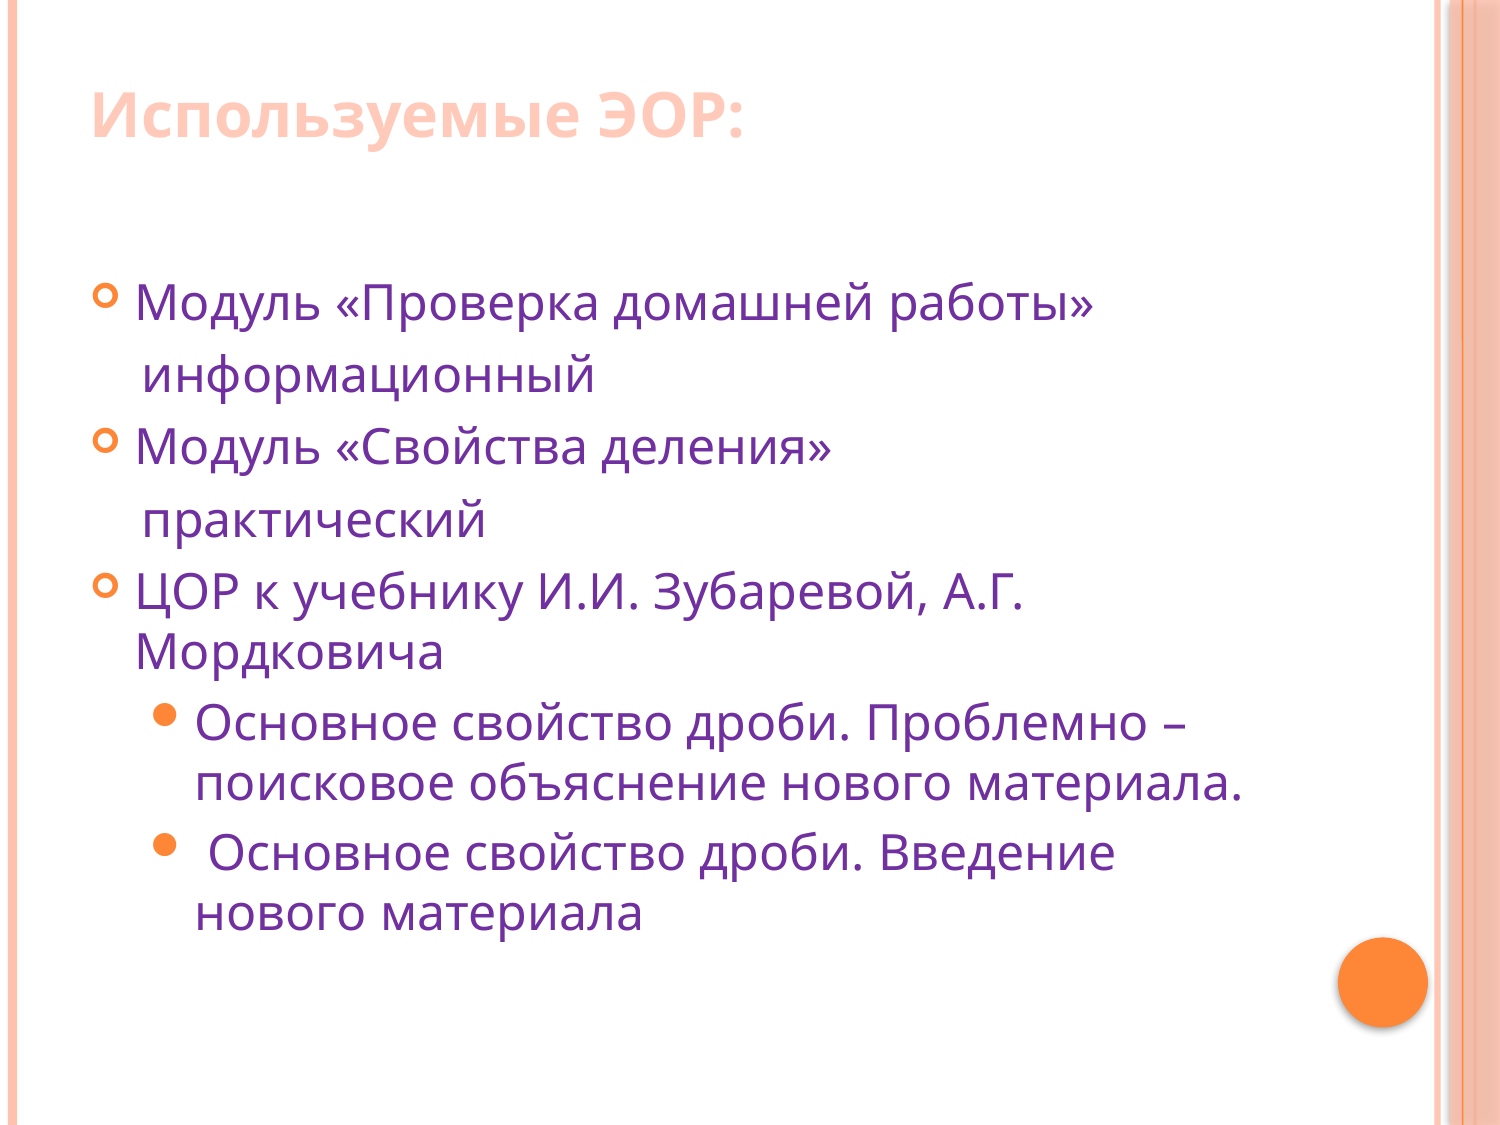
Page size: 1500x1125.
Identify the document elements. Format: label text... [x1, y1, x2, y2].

list Модуль «Проверка домашней работы» информационный Модуль «Свойства деления» практический ЦОР к учебнику И.И. Зубаревой, А.Г. Мордковича Основное свойство дроби. Проблемно – поисковое объяснение нового материала. Основное свойство дроби. Введение нового материала [75, 262, 1300, 1062]
title Используемые ЭОР: [75, 45, 1300, 233]
